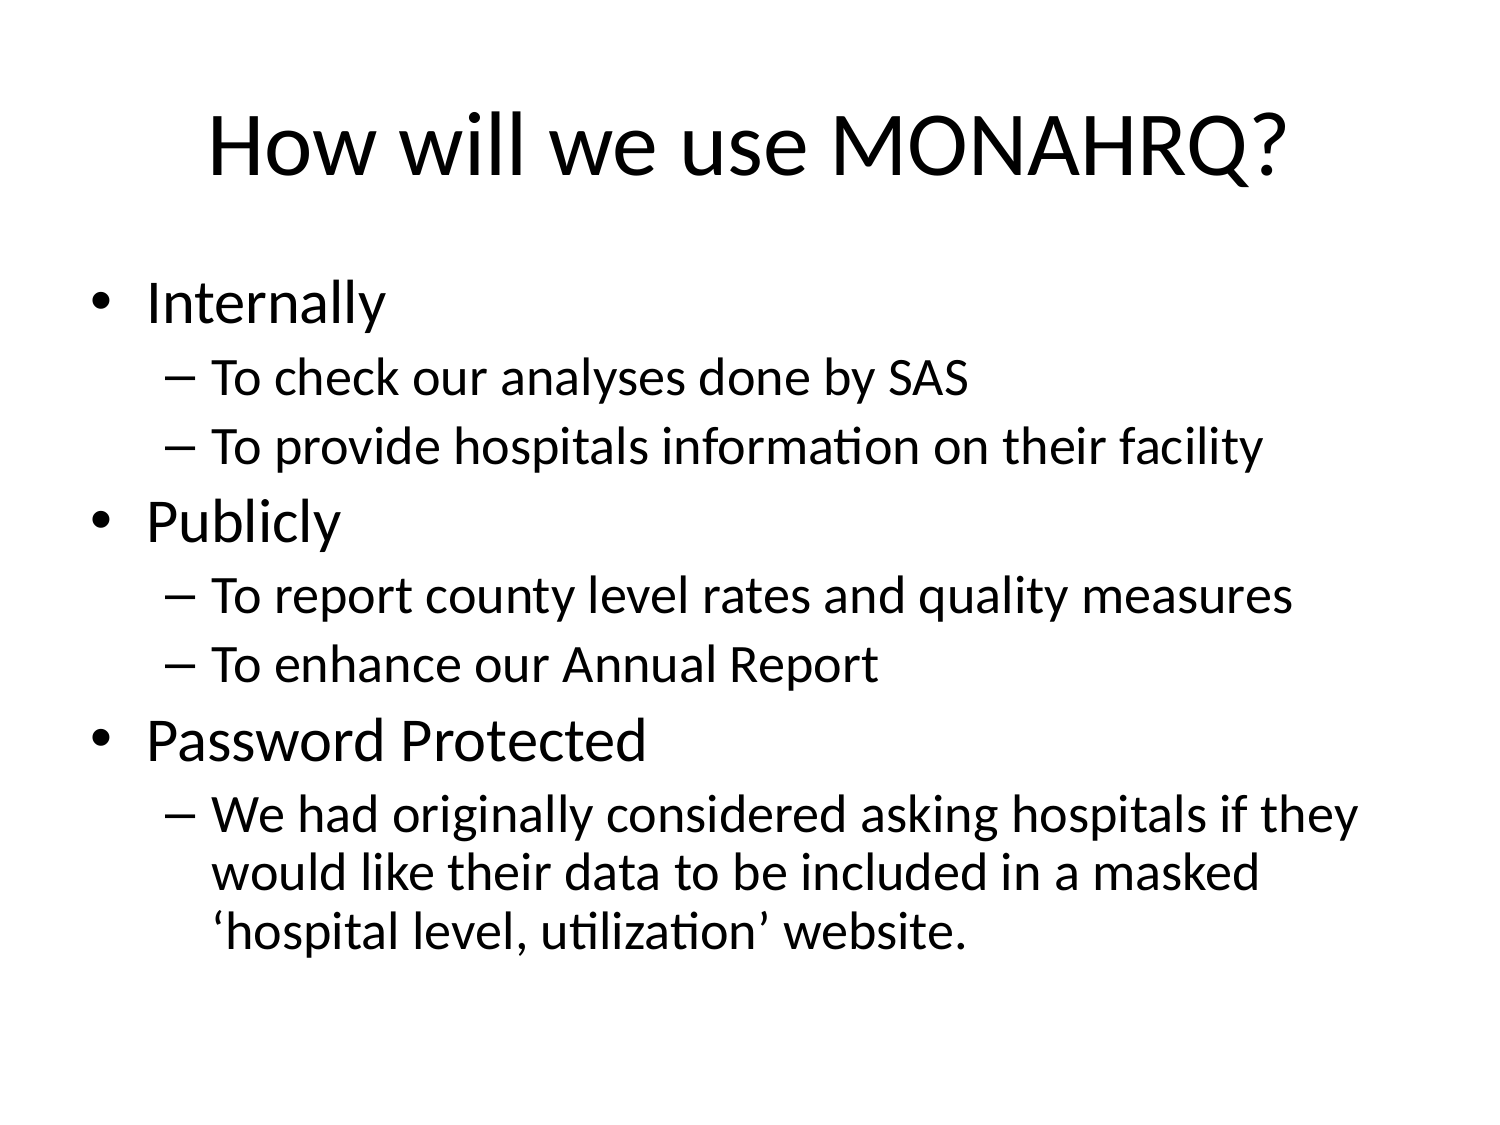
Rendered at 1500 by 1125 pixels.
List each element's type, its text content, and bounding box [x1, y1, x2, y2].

title How will we use MONAHRQ? [75, 45, 1425, 233]
list Internally To check our analyses done by SAS To provide hospitals information on their facility Publicly To report county level rates and quality measures To enhance our Annual Report Password Protected We had originally considered asking hospitals if they would like their data to be included in a masked ‘hospital level, utilization’ website. [75, 262, 1425, 1005]
